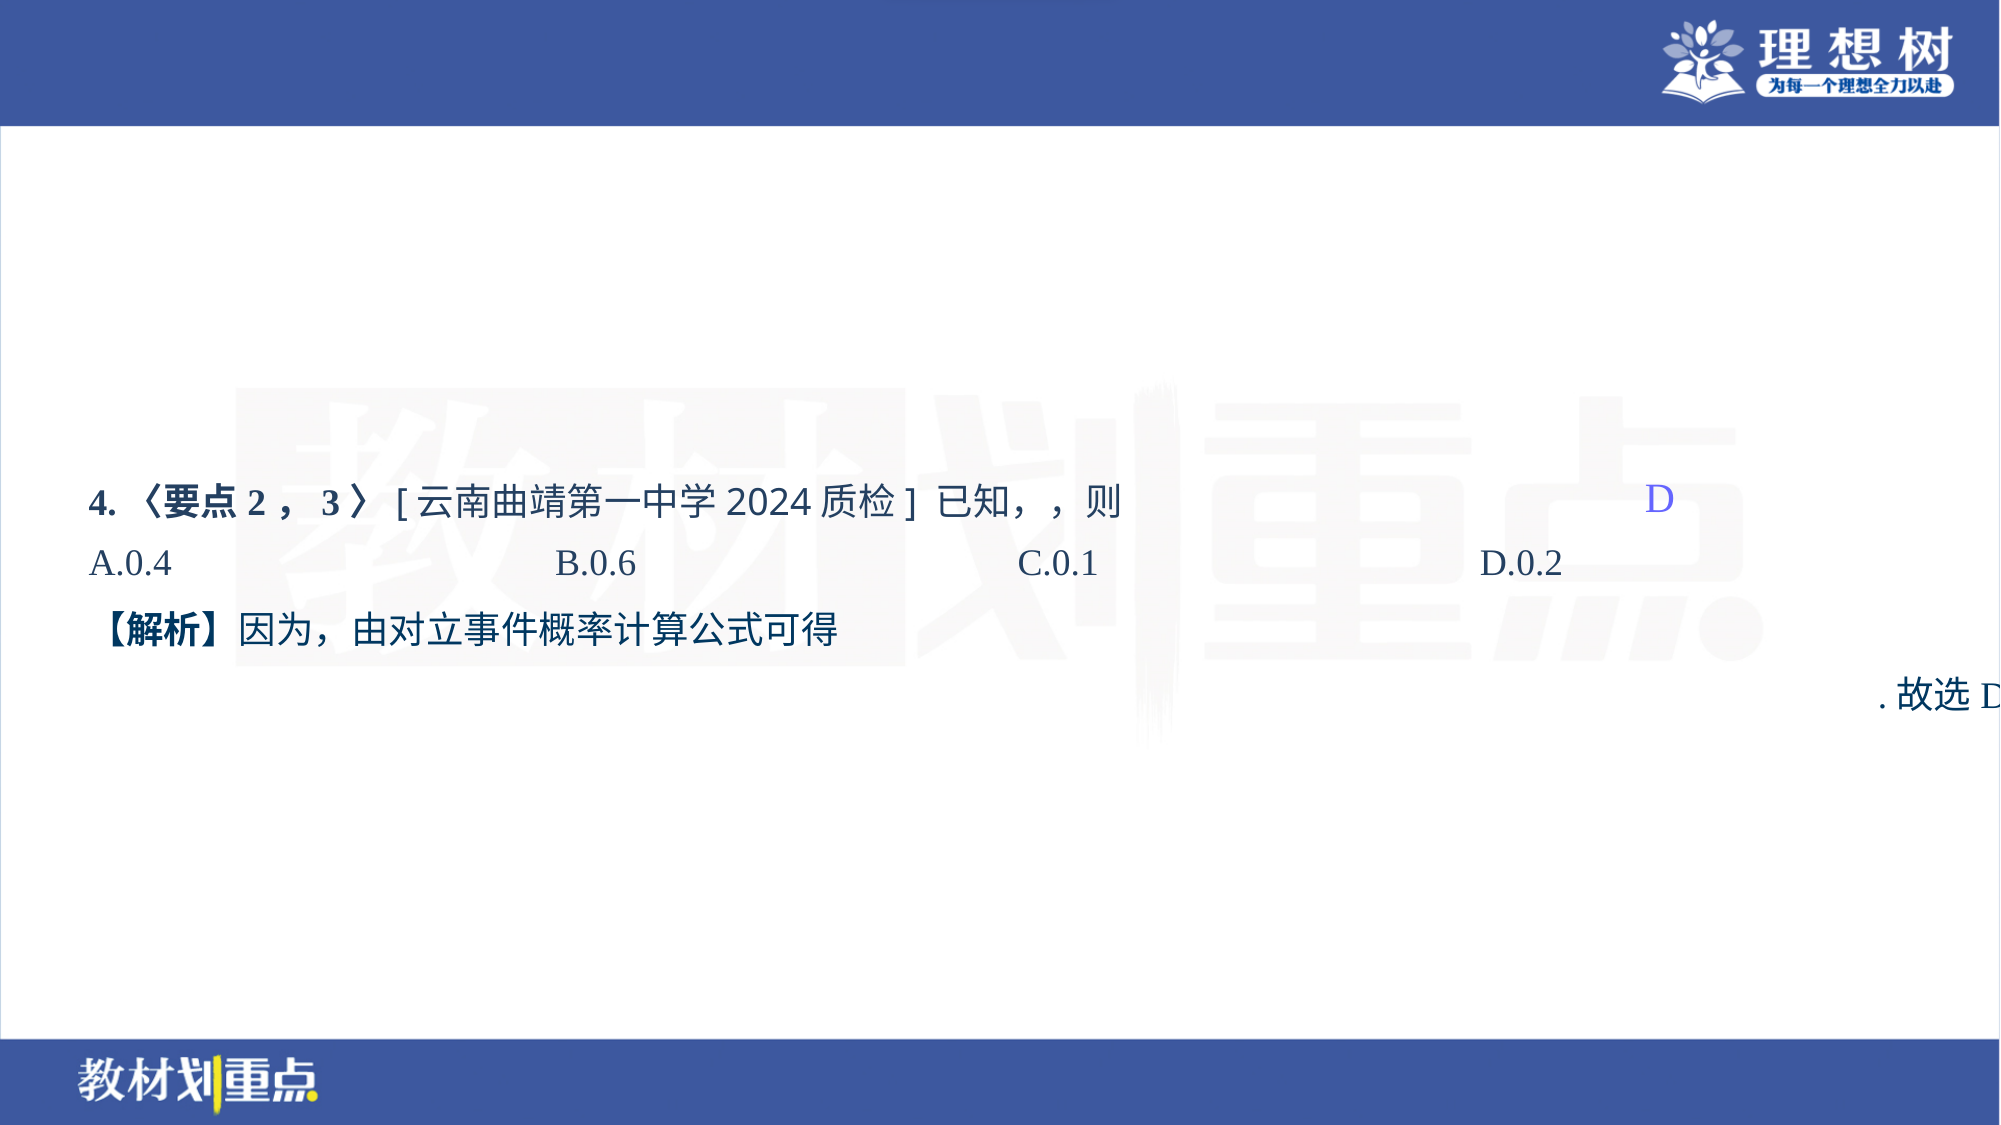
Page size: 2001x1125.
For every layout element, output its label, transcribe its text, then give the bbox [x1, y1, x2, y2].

picture [0, 0, 2000, 1125]
text_box A.0.4 B.0.6 C.0.1 D.0.2 [88, 516, 1911, 576]
text_box D [1629, 468, 1691, 516]
picture [1988, 685, 2000, 706]
